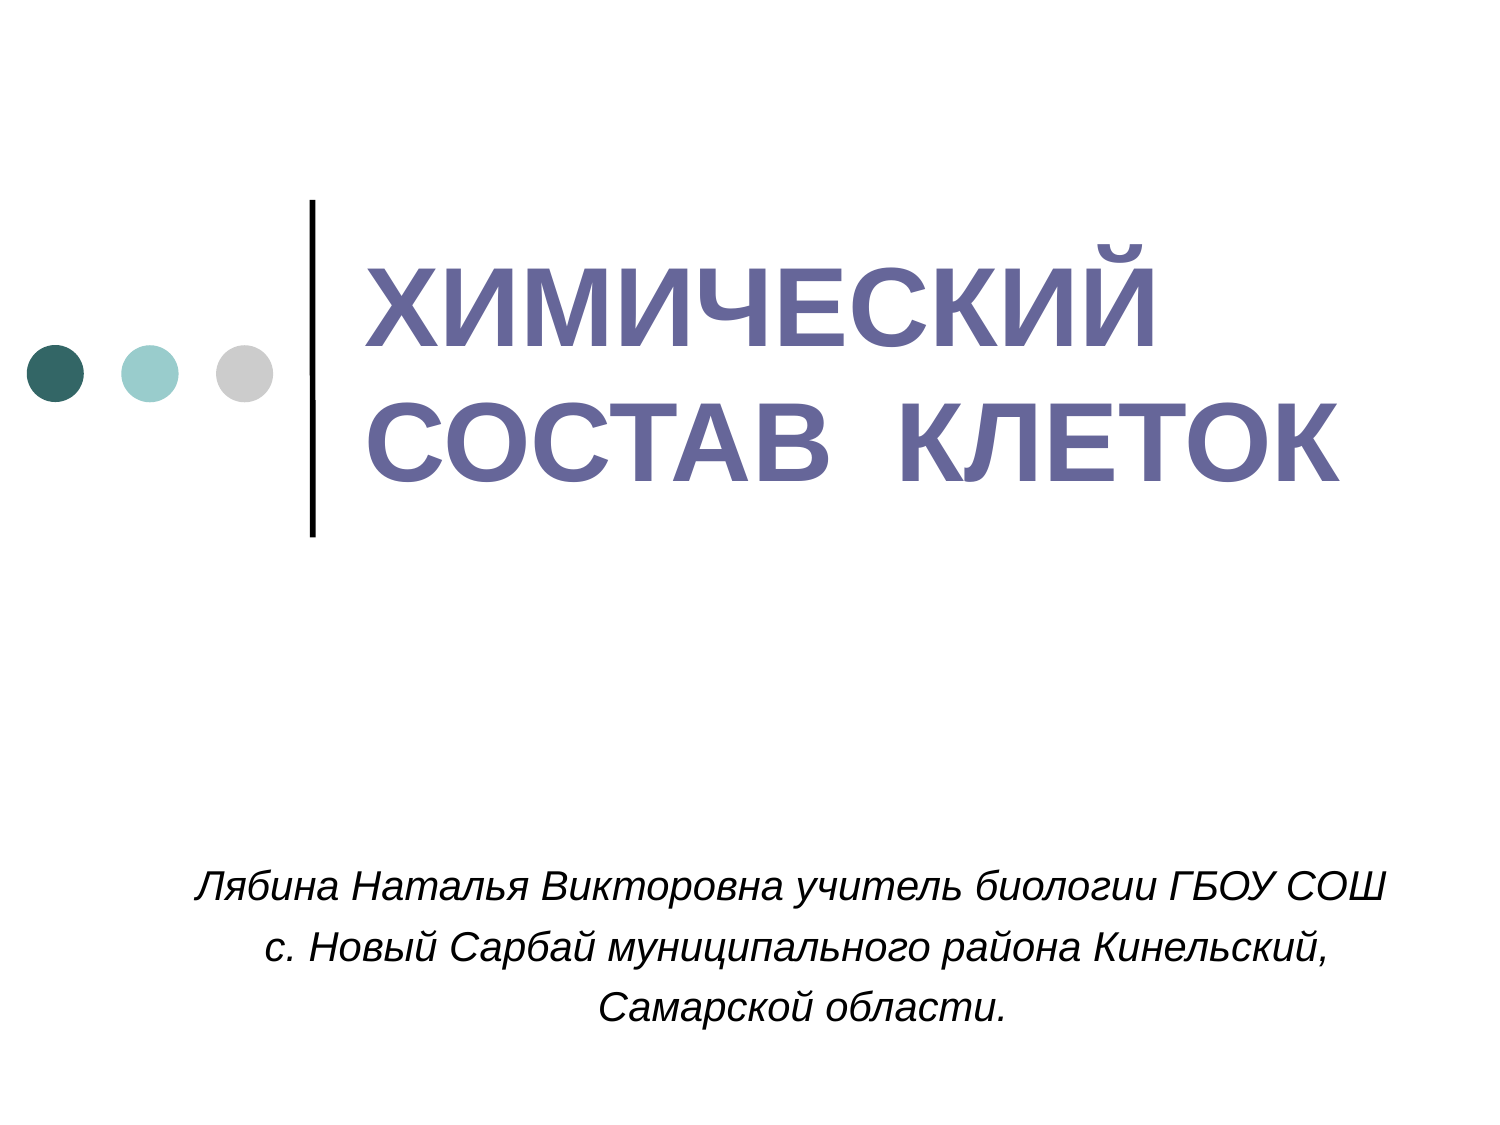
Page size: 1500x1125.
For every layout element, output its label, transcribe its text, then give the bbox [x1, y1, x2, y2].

text_box Лябина Наталья Викторовна учитель биологии ГБОУ СОШ с. Новый Сарбай муниципального района Кинельский, Самарской области. [94, 857, 1500, 1023]
text_box ХИМИЧЕСКИЙ СОСТАВ КЛЕТОК [349, 224, 1413, 513]
